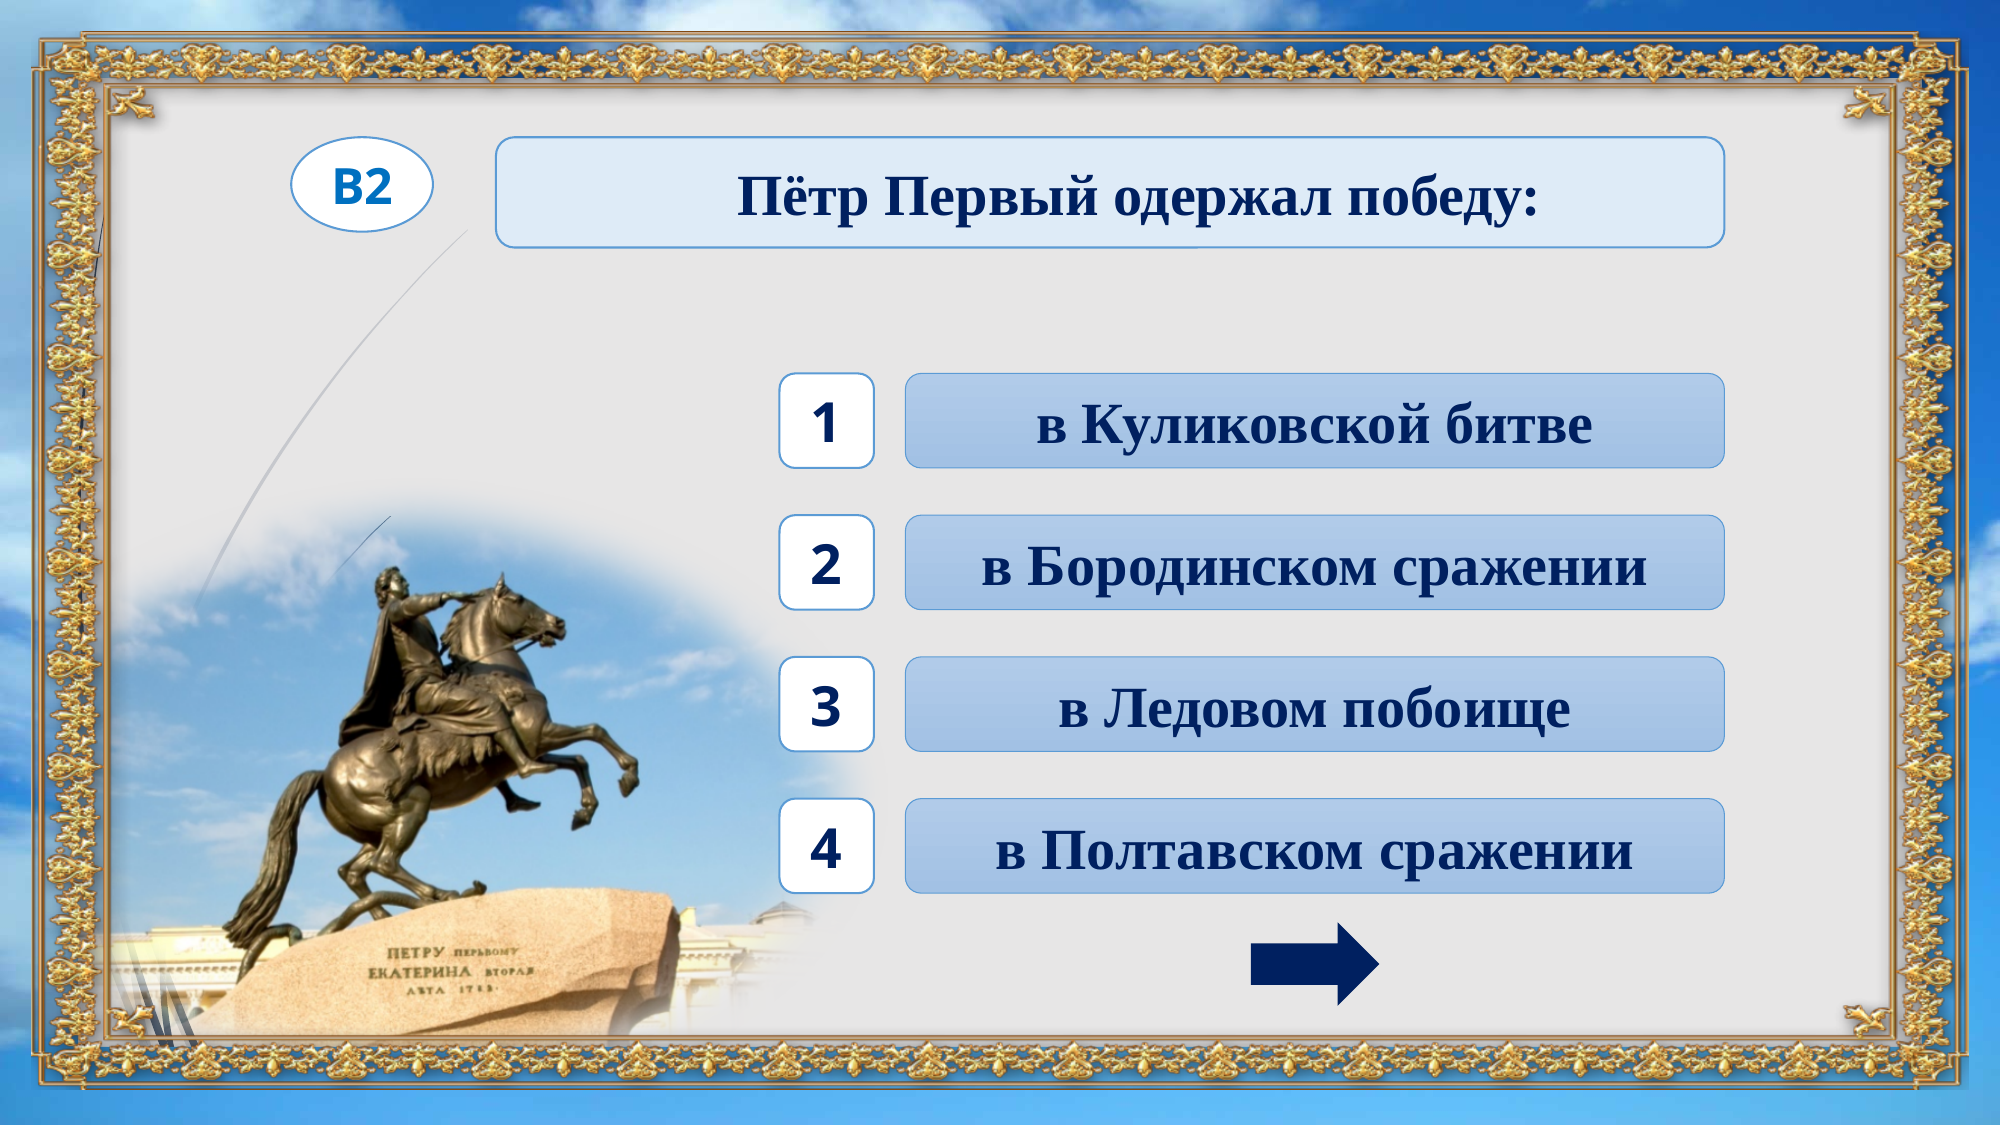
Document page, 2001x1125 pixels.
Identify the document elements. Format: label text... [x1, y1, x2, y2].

text_box в Полтавском сражении [904, 798, 1725, 894]
text_box в Бородинском сражении [904, 514, 1725, 611]
text_box 1 [778, 372, 875, 469]
picture [0, 0, 2000, 1125]
text_box в Ледовом побоище [904, 656, 1725, 752]
text_box 3 [778, 655, 875, 753]
text_box 2 [778, 514, 875, 611]
text_box Пётр Первый одержал победу: [494, 136, 1726, 249]
text_box 4 [778, 797, 875, 895]
text_box В2 [290, 136, 434, 233]
text_box [1250, 922, 1380, 1006]
text_box в Куликовской битве [904, 372, 1725, 469]
